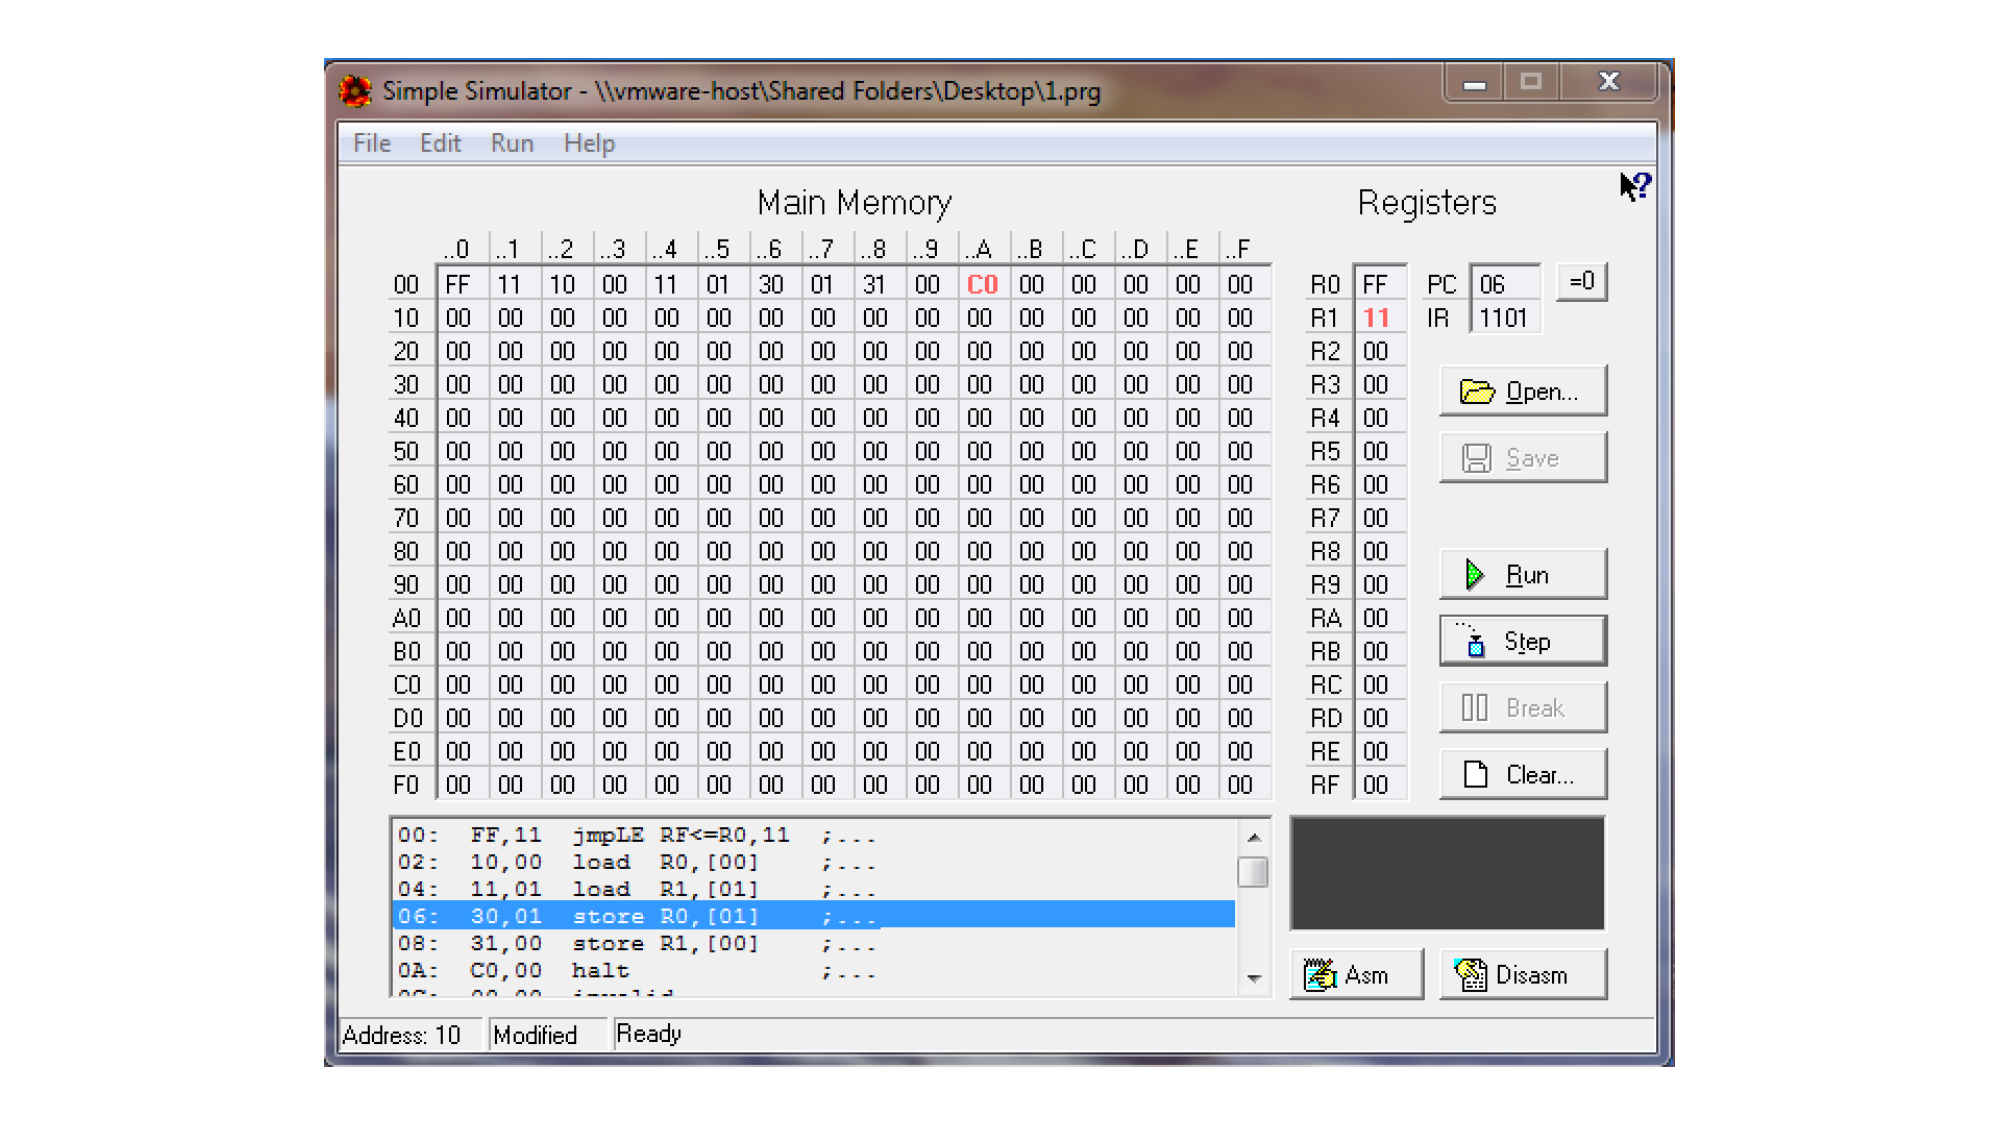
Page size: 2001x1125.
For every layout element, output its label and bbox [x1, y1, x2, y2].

picture [324, 58, 1675, 1067]
